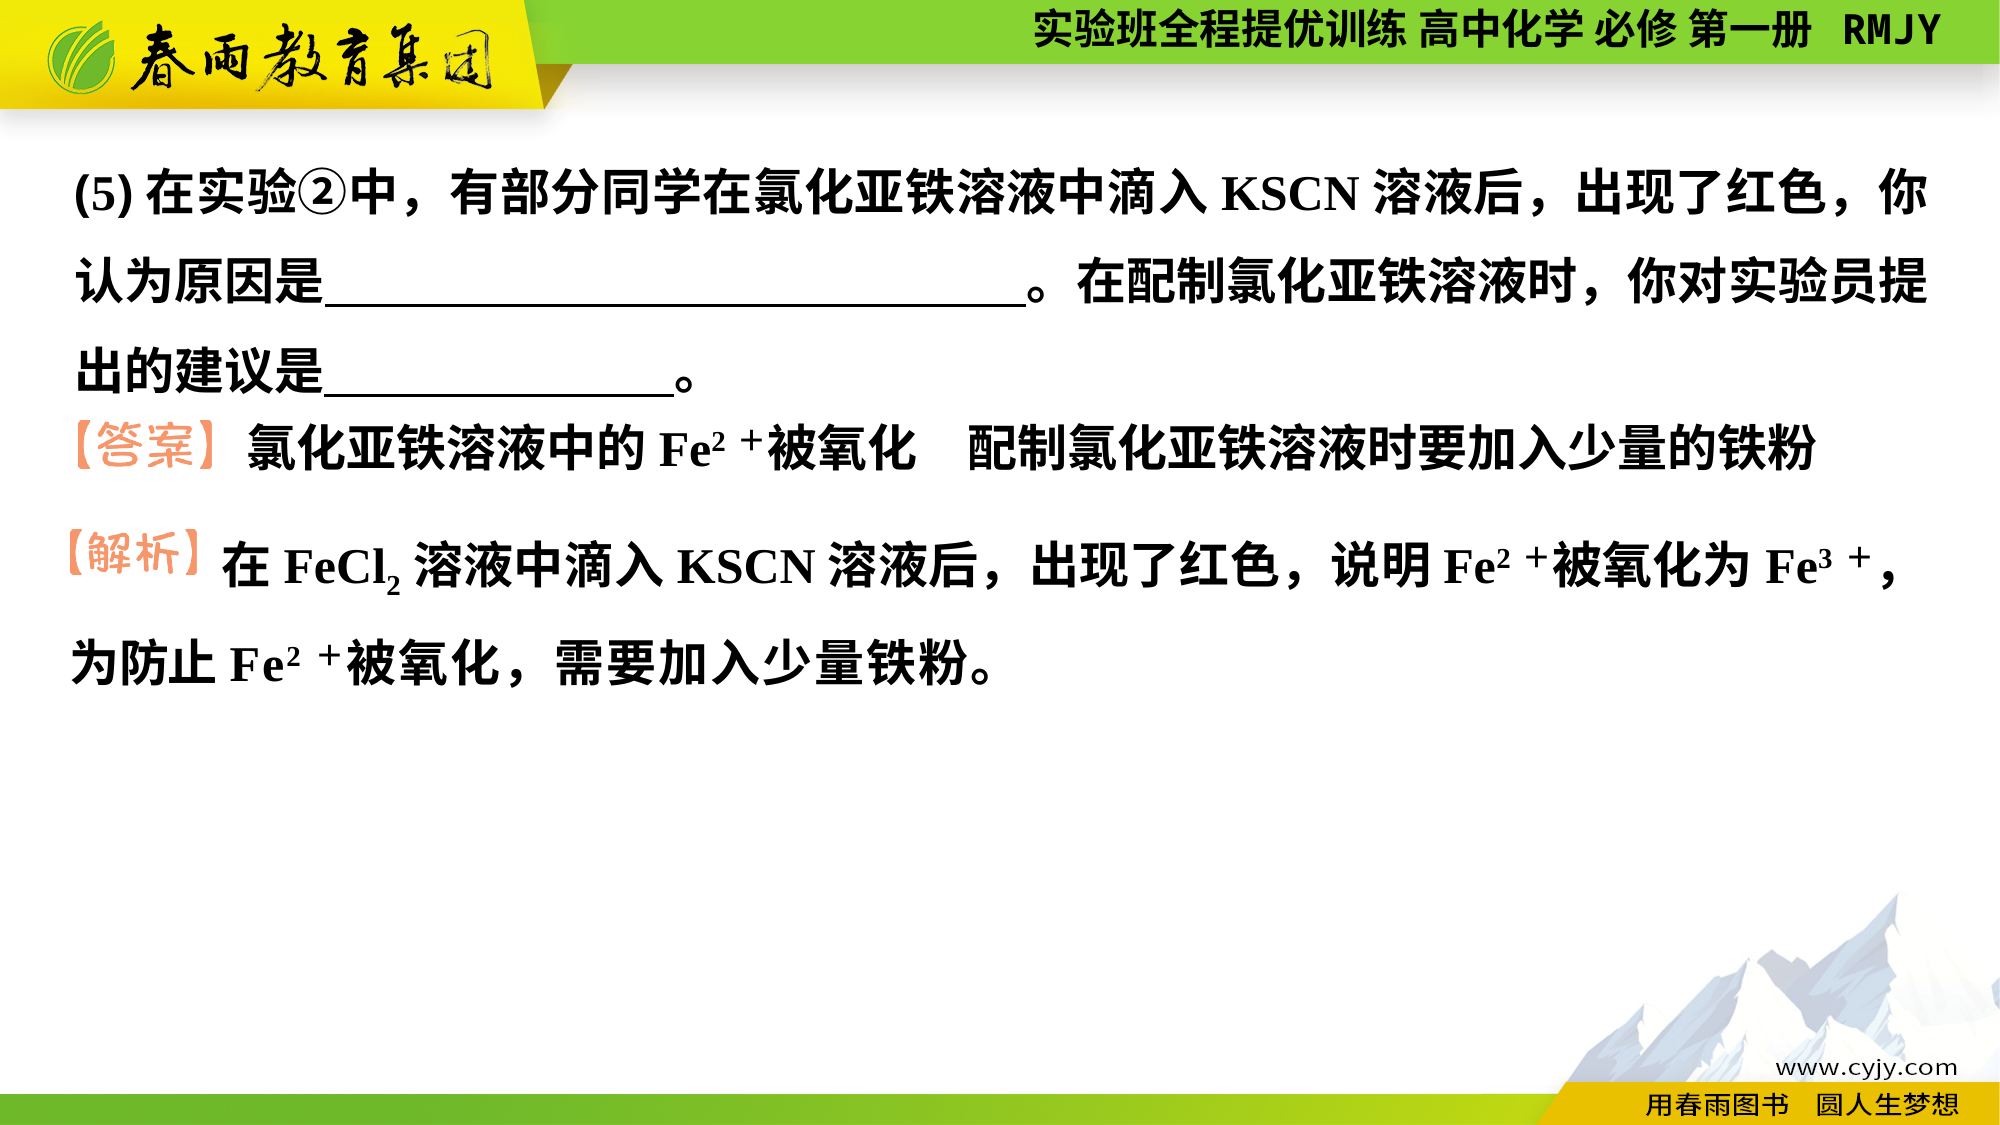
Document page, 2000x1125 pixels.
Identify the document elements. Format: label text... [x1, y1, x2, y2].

picture [0, 0, 2000, 1125]
text_box 在FeCl2溶液中滴入KSCN溶液后，出现了红色，说明Fe2＋被氧化为Fe3＋，为防止Fe2＋被氧化，需要加入少量铁粉。 [54, 491, 1939, 699]
text_box 氯化亚铁溶液中的Fe2＋被氧化 配制氯化亚铁溶液时要加入少量的铁粉 [232, 408, 1906, 484]
list (5)在实验②中，有部分同学在氯化亚铁溶液中滴入KSCN溶液后，出现了红色，你认为原因是 。在配制氯化亚铁溶液时，你对实验员提出的建议是 。 [59, 122, 1944, 399]
